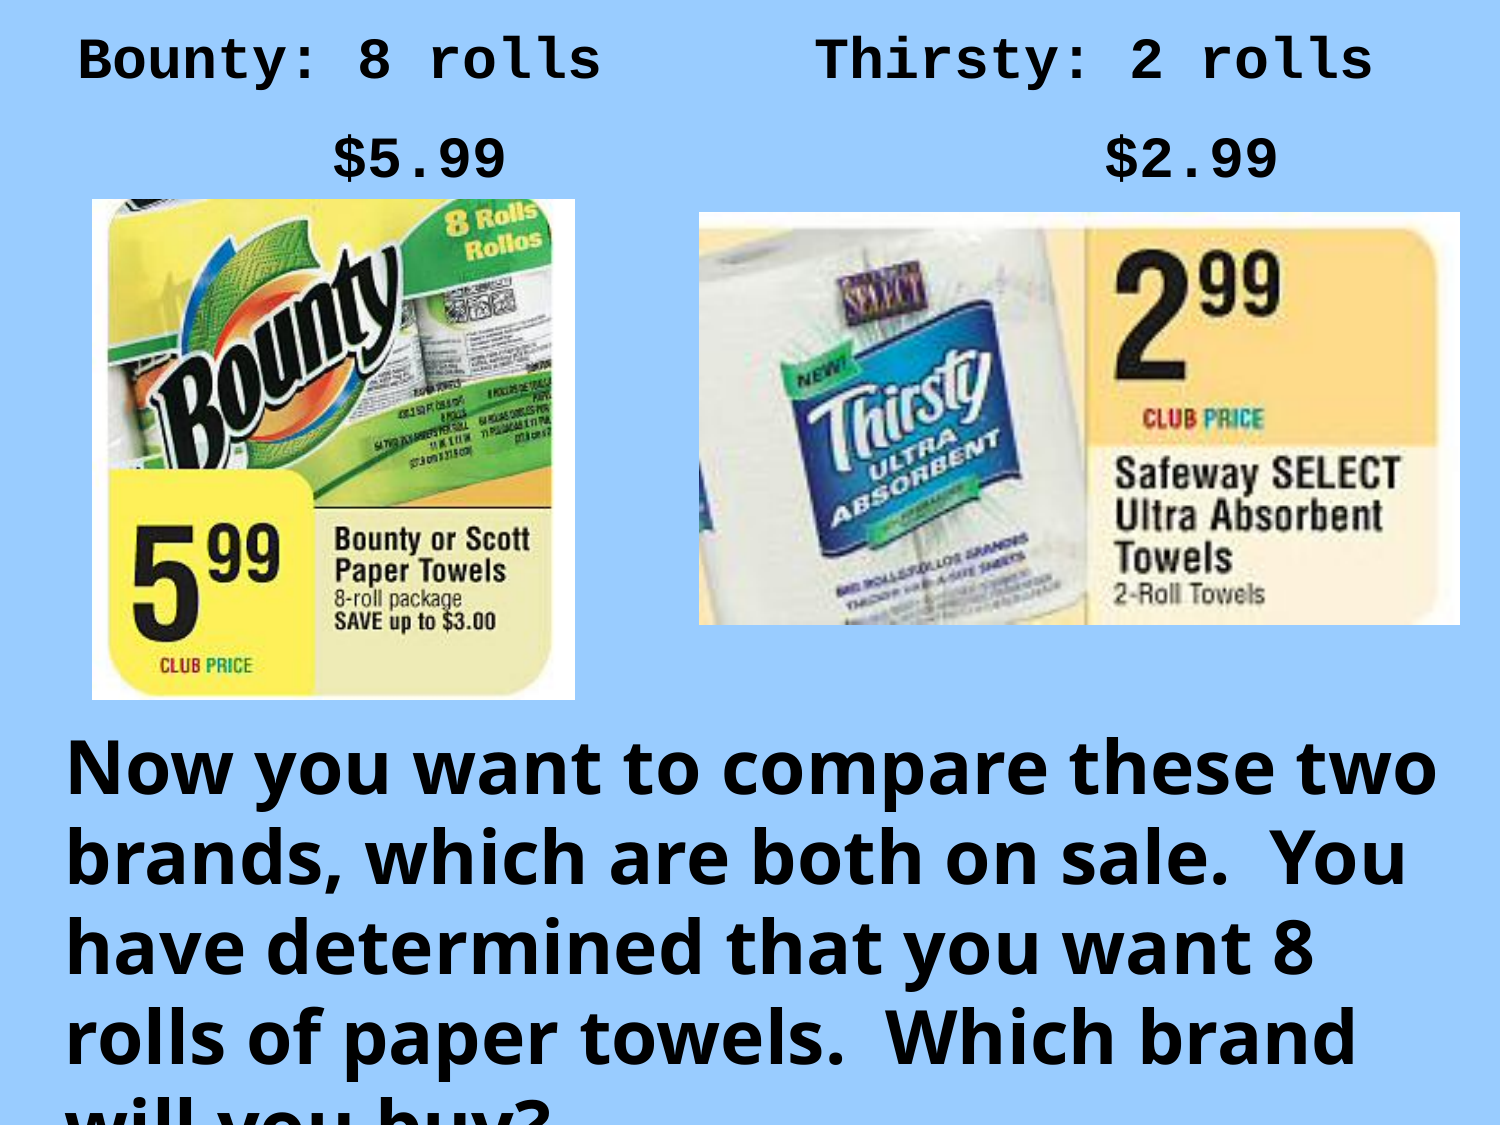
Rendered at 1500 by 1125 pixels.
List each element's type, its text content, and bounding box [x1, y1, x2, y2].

text_box Bounty: 8 rolls $5.99 [62, 12, 675, 197]
text_box Thirsty: 2 rolls $2.99 [800, 12, 1425, 197]
text_box Now you want to compare these two brands, which are both on sale. You have determined that you want 8 rolls of paper towels. Which brand will you buy? [49, 712, 1475, 1125]
picture [699, 212, 1460, 625]
picture [92, 199, 576, 701]
